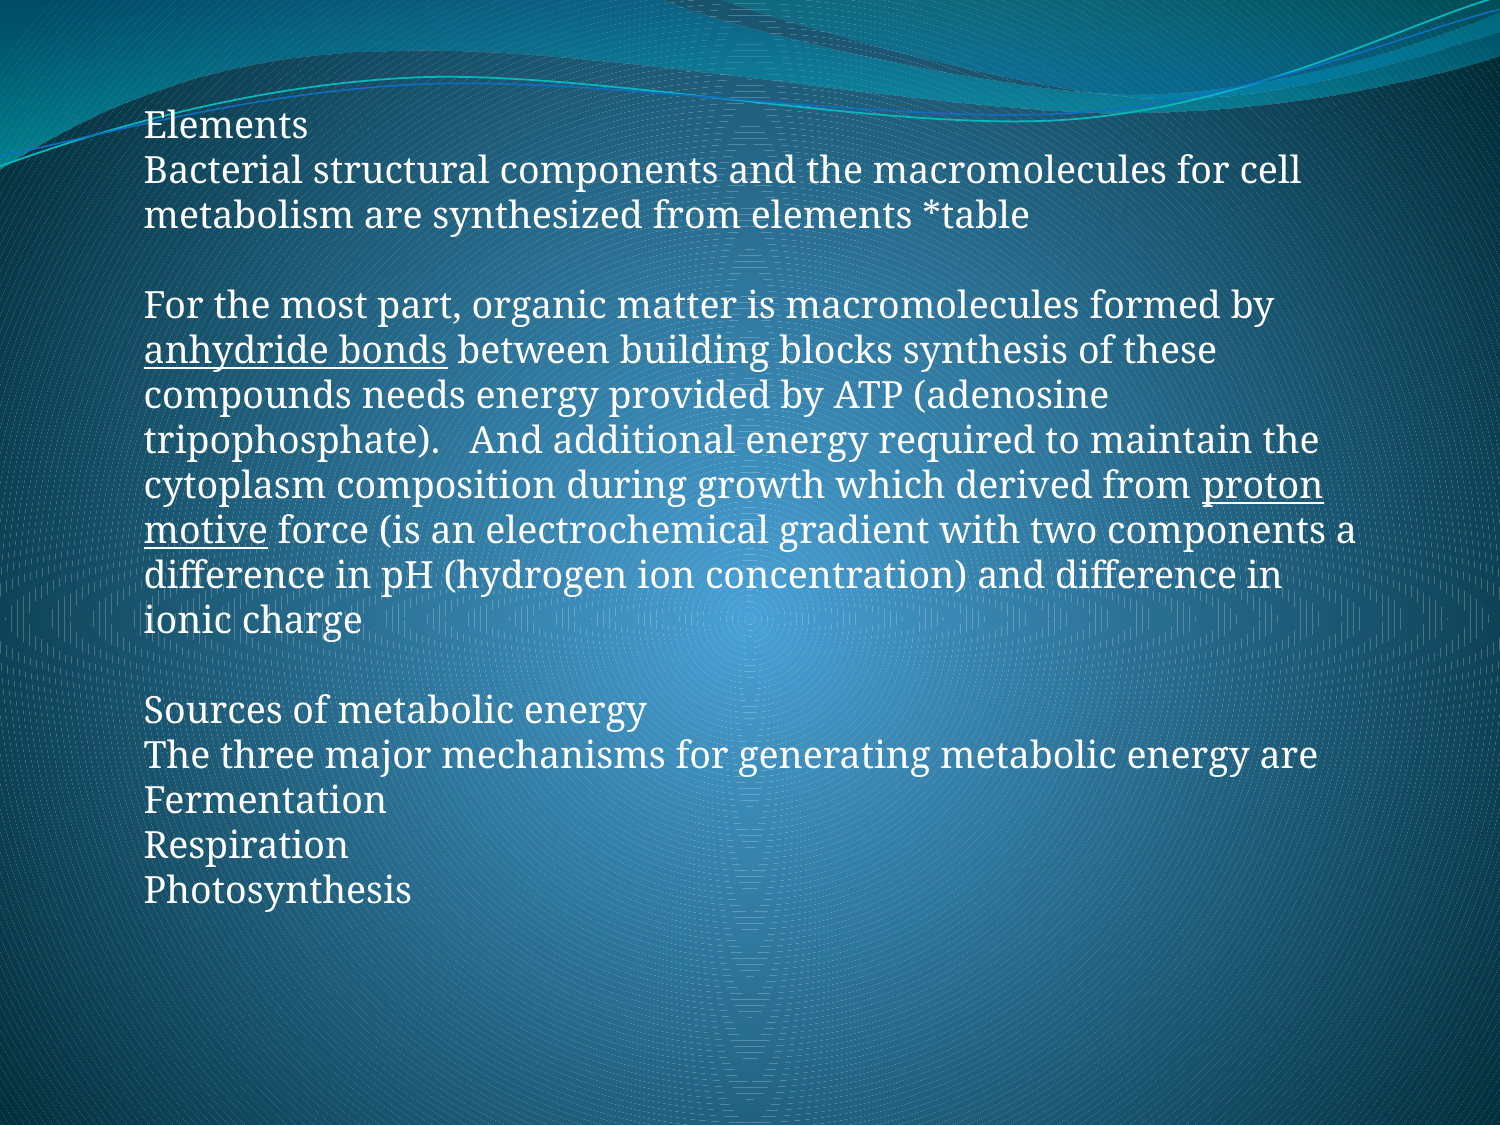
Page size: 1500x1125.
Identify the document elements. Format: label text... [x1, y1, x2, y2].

text_box Elements Bacterial structural components and the macromolecules for cell metabolism are synthesized from elements *table For the most part, organic matter is macromolecules formed by anhydride bonds between building blocks synthesis of these compounds needs energy provided by ATP (adenosine tripophosphate). And additional energy required to maintain the cytoplasm composition during growth which derived from proton motive force (is an electrochemical gradient with two components a difference in pH (hydrogen ion concentration) and difference in ionic charge Sources of metabolic energy The three major mechanisms for generating metabolic energy are Fermentation Respiration Photosynthesis [128, 93, 1383, 1125]
